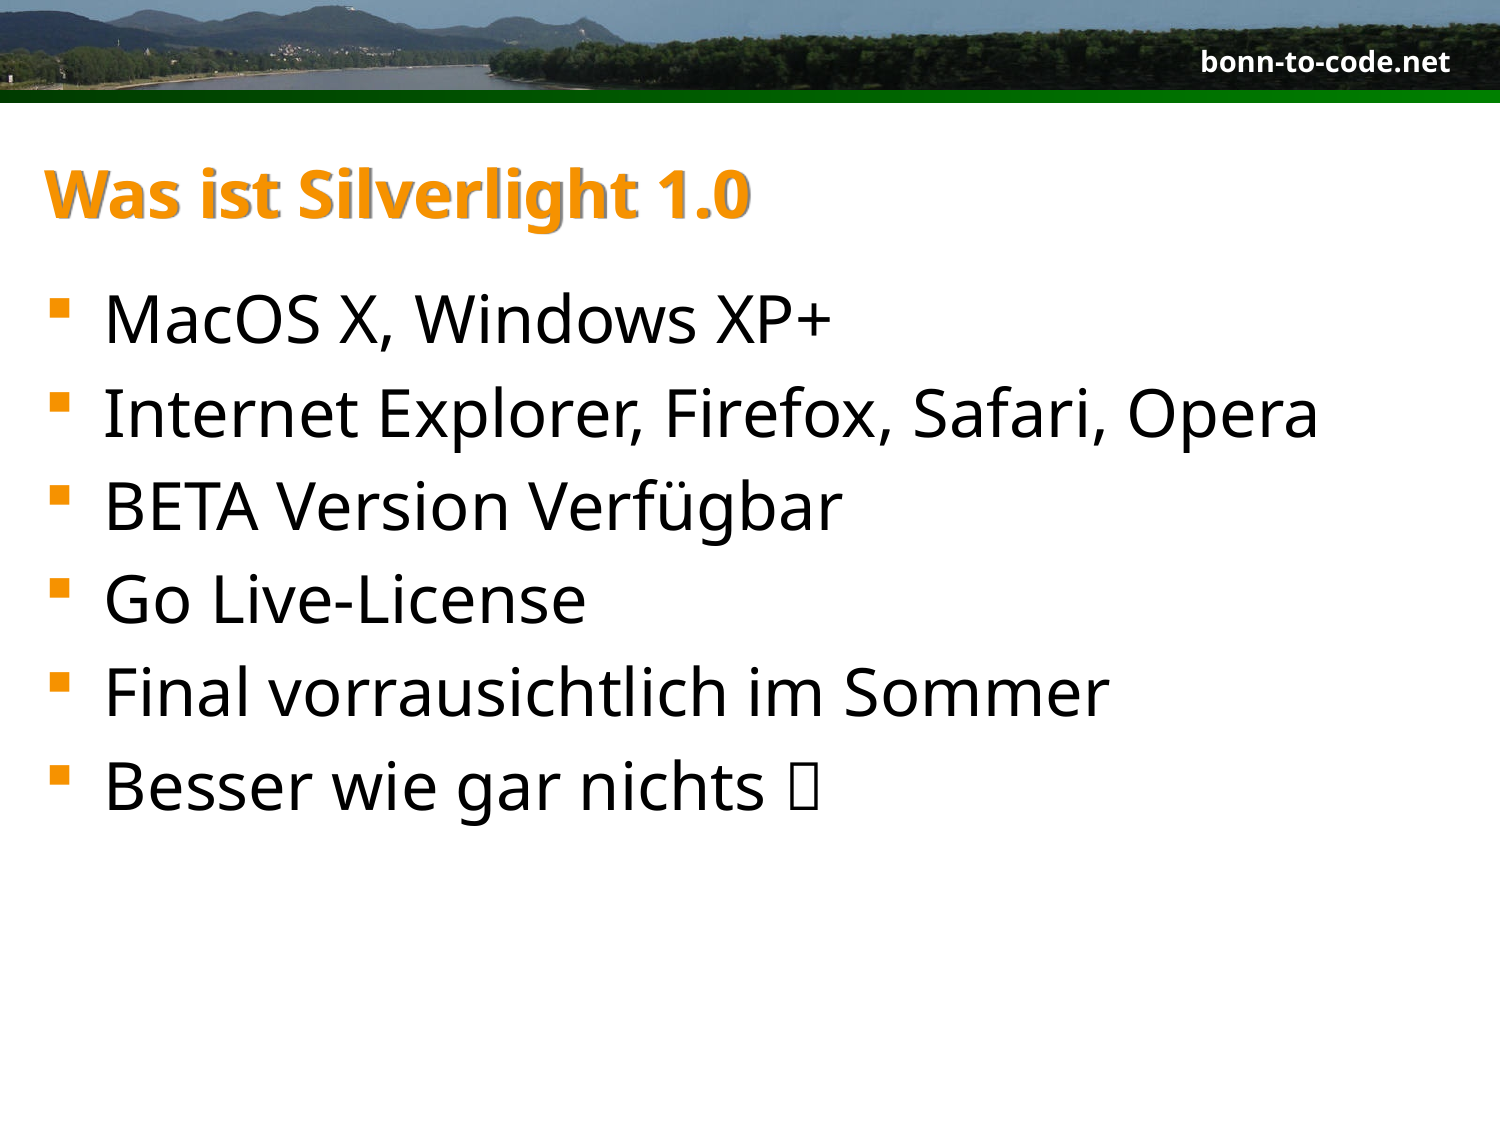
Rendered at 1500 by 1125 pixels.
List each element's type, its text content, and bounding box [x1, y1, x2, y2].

picture [0, 0, 1500, 90]
list MacOS X, Windows XP+ Internet Explorer, Firefox, Safari, Opera BETA Version Verfügbar Go Live-License Final vorrausichtlich im Sommer Besser wie gar nichts  [29, 269, 1471, 1125]
title Was ist Silverlight 1.0 [29, 113, 1471, 269]
